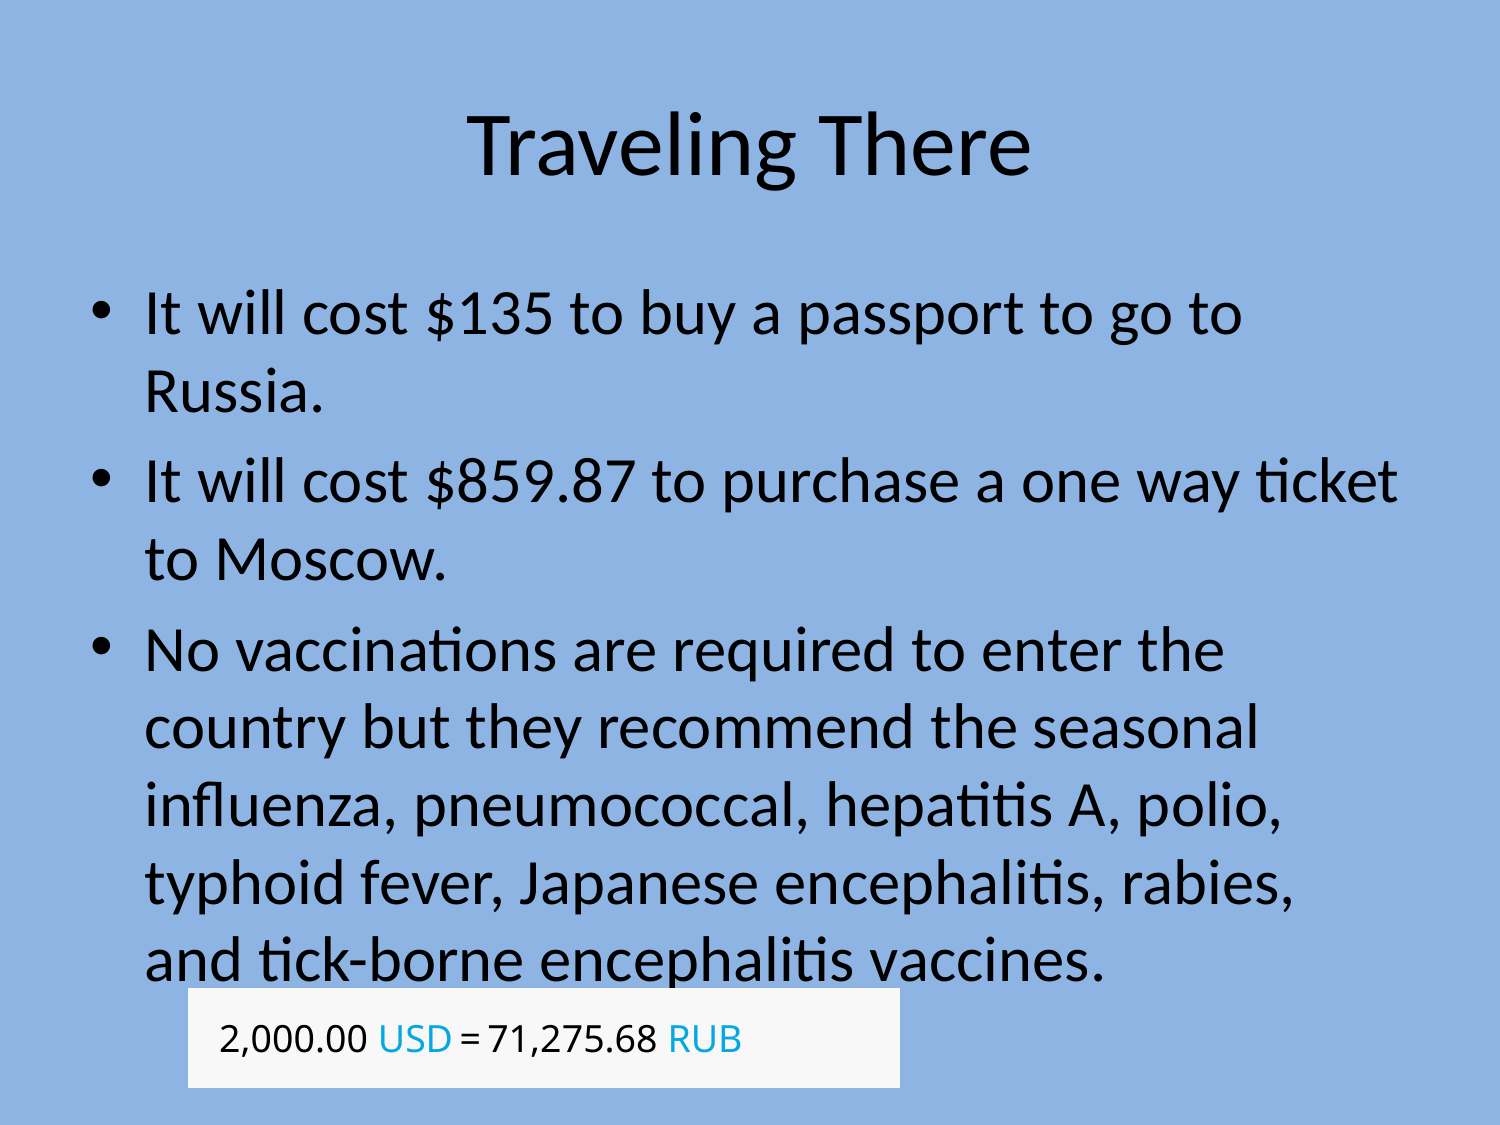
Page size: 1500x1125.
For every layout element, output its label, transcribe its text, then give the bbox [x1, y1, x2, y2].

title Traveling There [75, 45, 1425, 233]
list It will cost $135 to buy a passport to go to Russia. It will cost $859.87 to purchase a one way ticket to Moscow. No vaccinations are required to enter the country but they recommend the seasonal influenza, pneumococcal, hepatitis A, polio, typhoid fever, Japanese encephalitis, rabies, and tick-borne encephalitis vaccines. [75, 262, 1425, 1005]
table_header = [453, 988, 487, 1088]
table_header 71,275.68 RUB [487, 988, 900, 1088]
table_header 2,000.00 USD [188, 988, 453, 1088]
